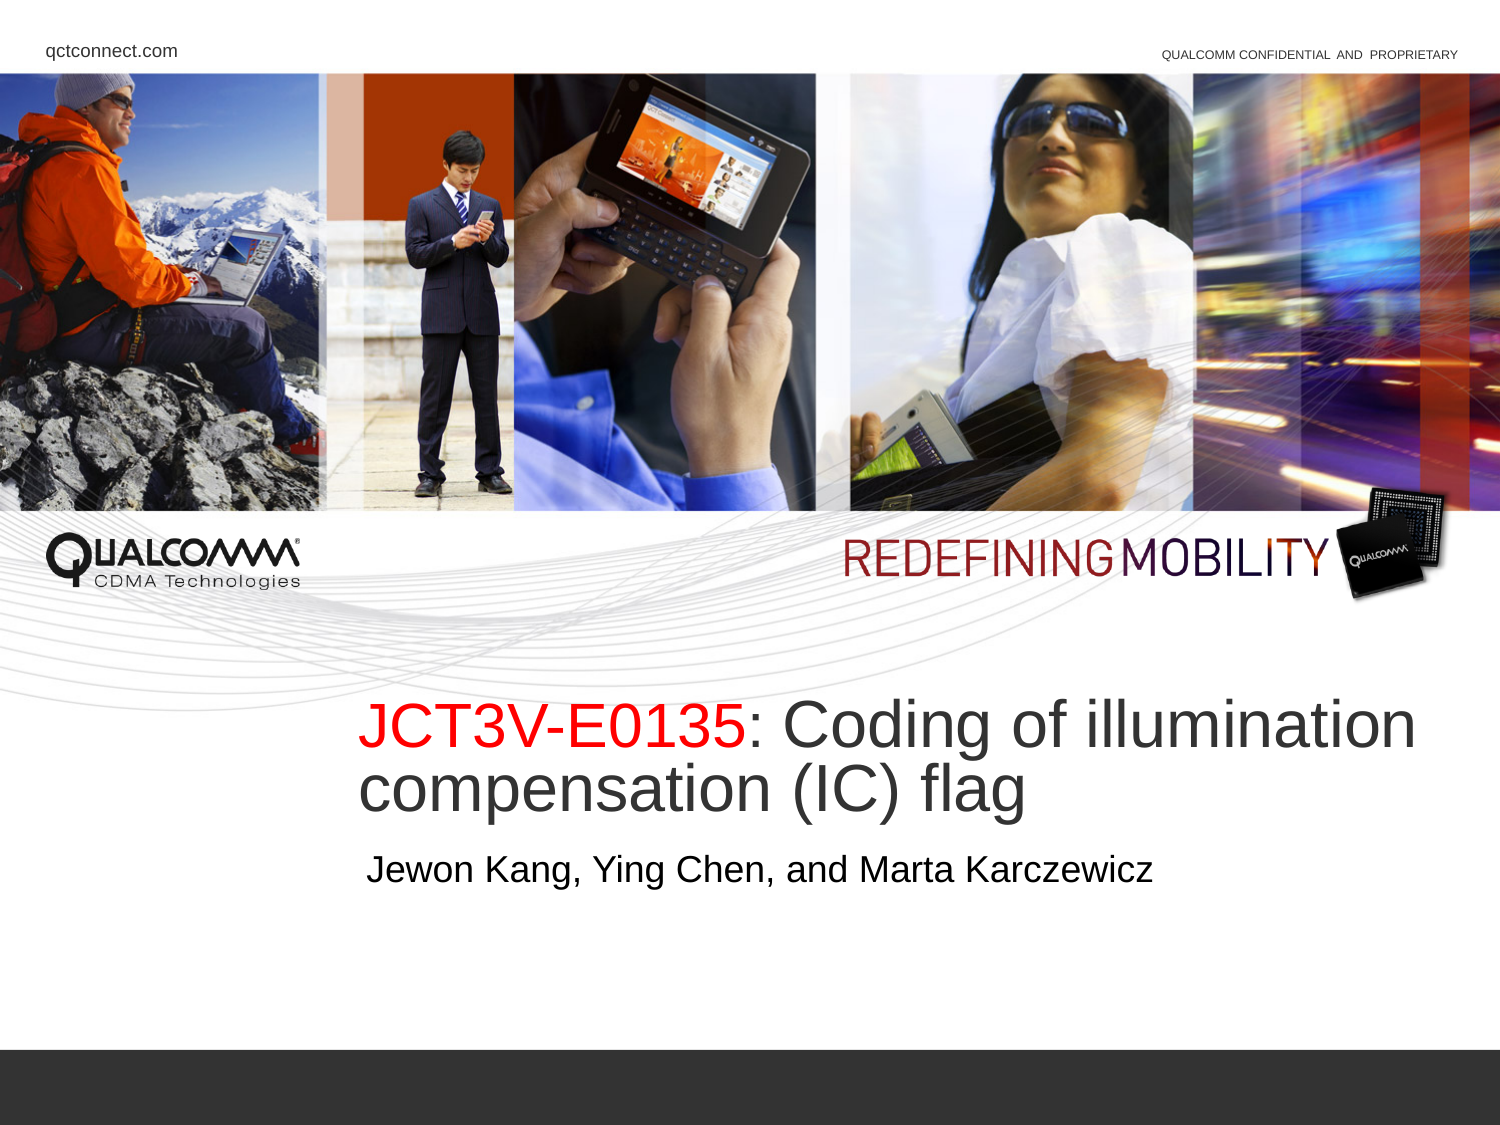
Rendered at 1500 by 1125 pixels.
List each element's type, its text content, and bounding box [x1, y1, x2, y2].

title JCT3V-E0135: Coding of illumination compensation (IC) flag [343, 590, 1480, 833]
text_box Jewon Kang, Ying Chen, and Marta Karczewicz [351, 837, 1464, 898]
picture [0, 12, 1500, 744]
